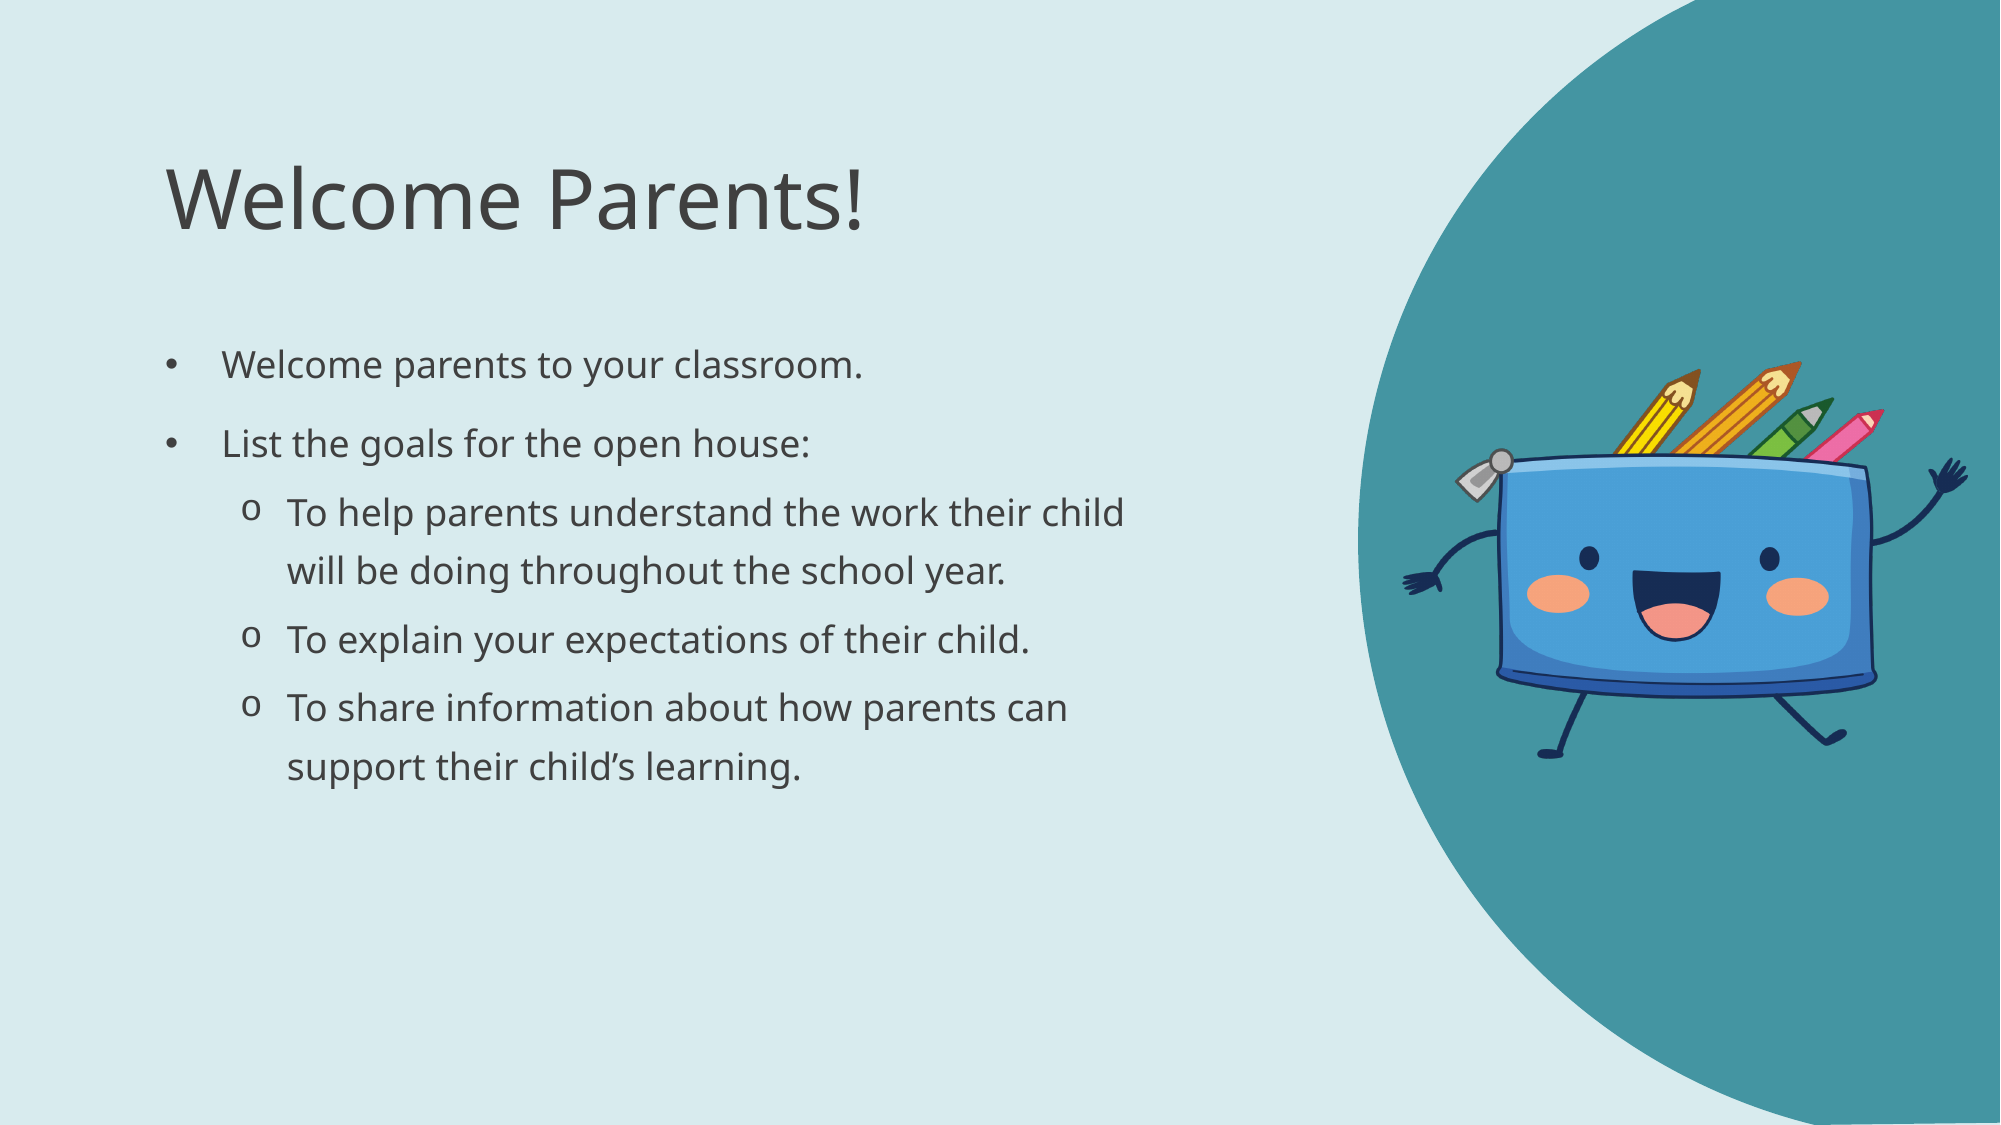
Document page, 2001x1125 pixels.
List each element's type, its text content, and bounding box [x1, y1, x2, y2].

picture [1402, 361, 1968, 759]
title Welcome Parents! [150, 149, 1200, 263]
list Welcome parents to your classroom. List the goals for the open house: To help parents understand the work their child will be doing throughout the school year. To explain your expectations of their child. To share information about how parents can support their child’s learning. [150, 319, 1200, 1010]
text_box [1357, 0, 2000, 1125]
